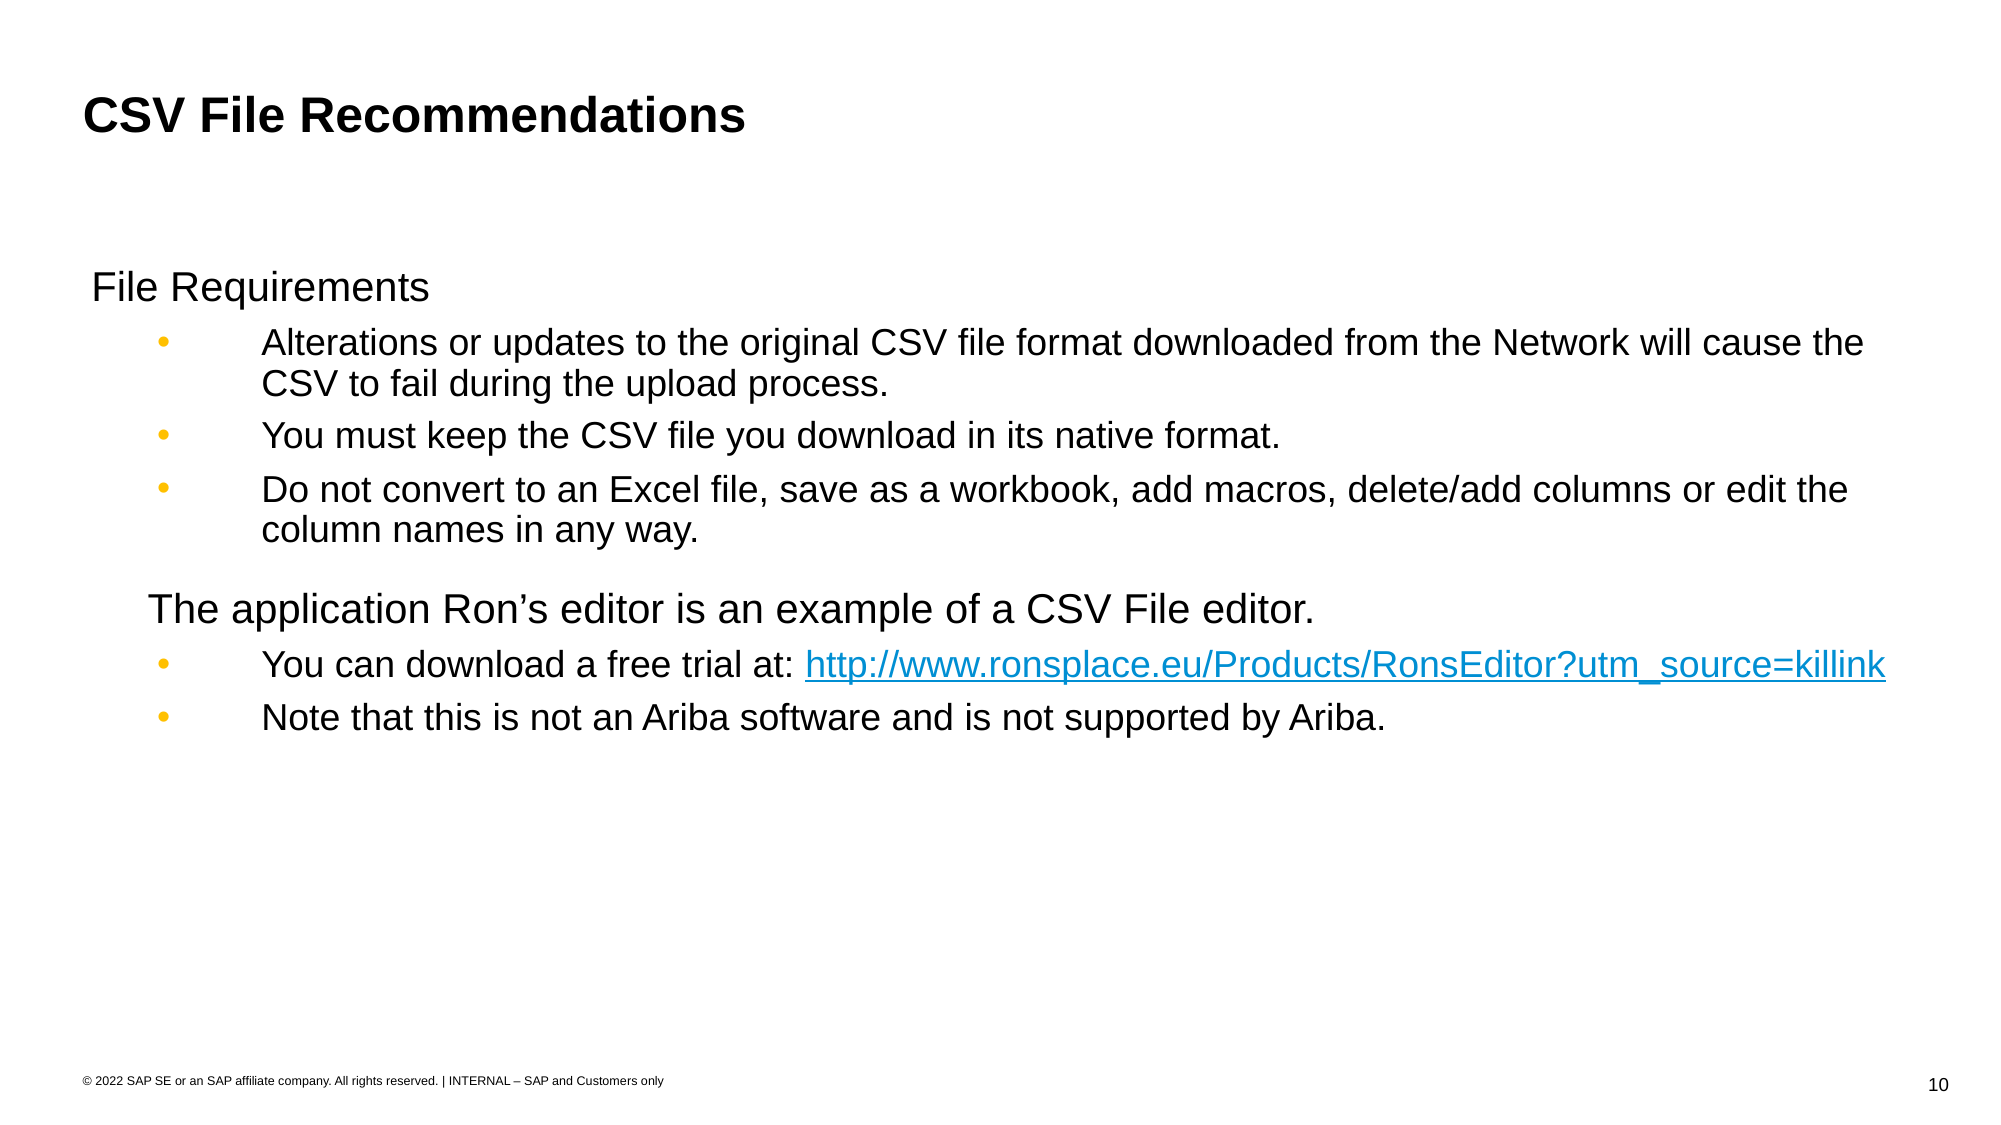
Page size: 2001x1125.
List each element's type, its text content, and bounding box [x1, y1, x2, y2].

title CSV File Recommendations [82, 82, 1918, 204]
list File Requirements Alterations or updates to the original CSV file format downloaded from the Network will cause the CSV to fail during the upload process. You must keep the CSV file you download in its native format. Do not convert to an Excel file, save as a workbook, add macros, delete/add columns or edit the column names in any way. The application Ron’s editor is an example of a CSV File editor. You can download a free trial at: http://www.ronsplace.eu/Products/RonsEditor?utm_source=killink Note that this is not an Ariba software and is not supported by Ariba. [82, 265, 1918, 1040]
